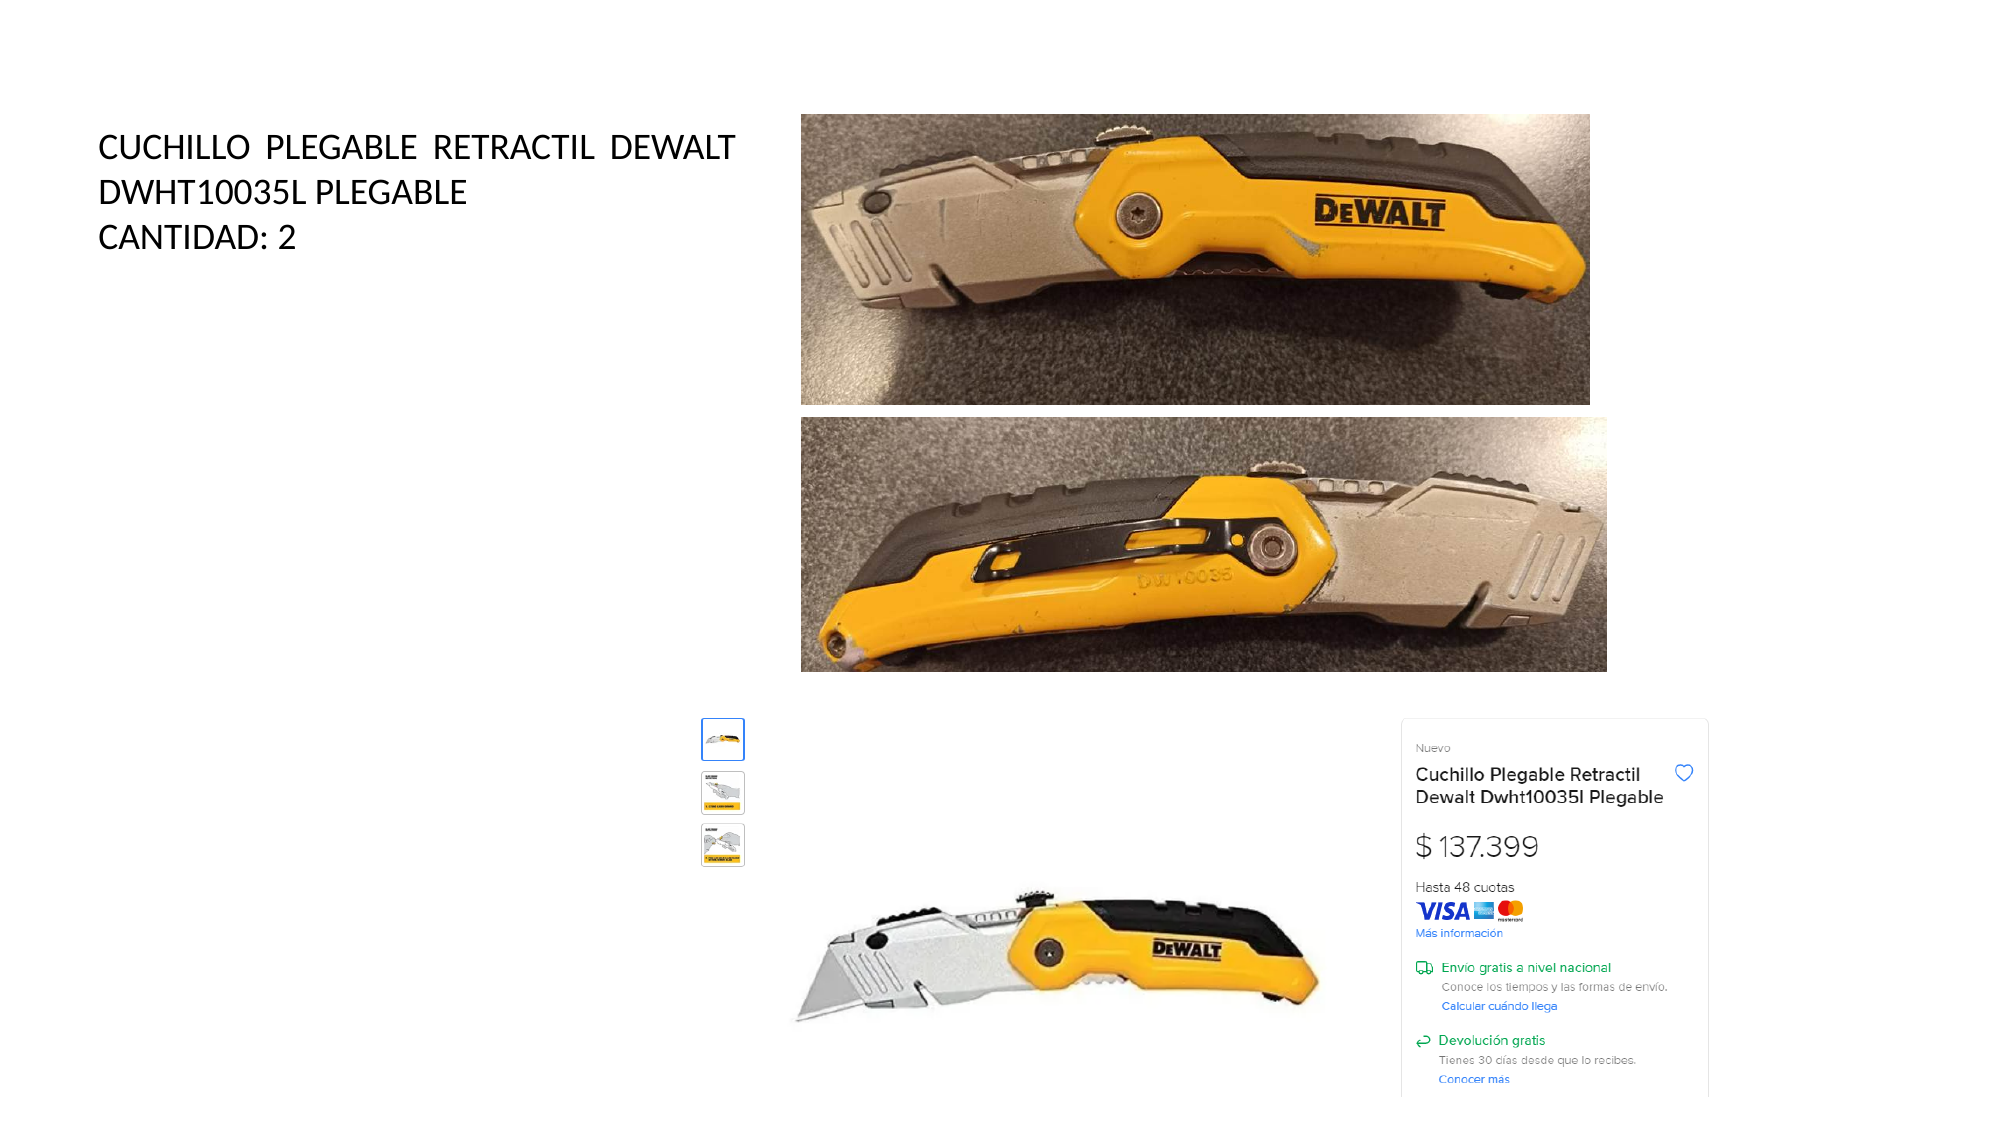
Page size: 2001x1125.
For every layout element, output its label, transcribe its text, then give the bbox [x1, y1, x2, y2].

picture [801, 114, 1590, 405]
picture [801, 417, 1607, 673]
picture [690, 705, 1718, 1097]
text_box CUCHILLO PLEGABLE RETRACTIL DEWALT DWHT10035L PLEGABLE CANTIDAD: 2 [83, 114, 752, 265]
